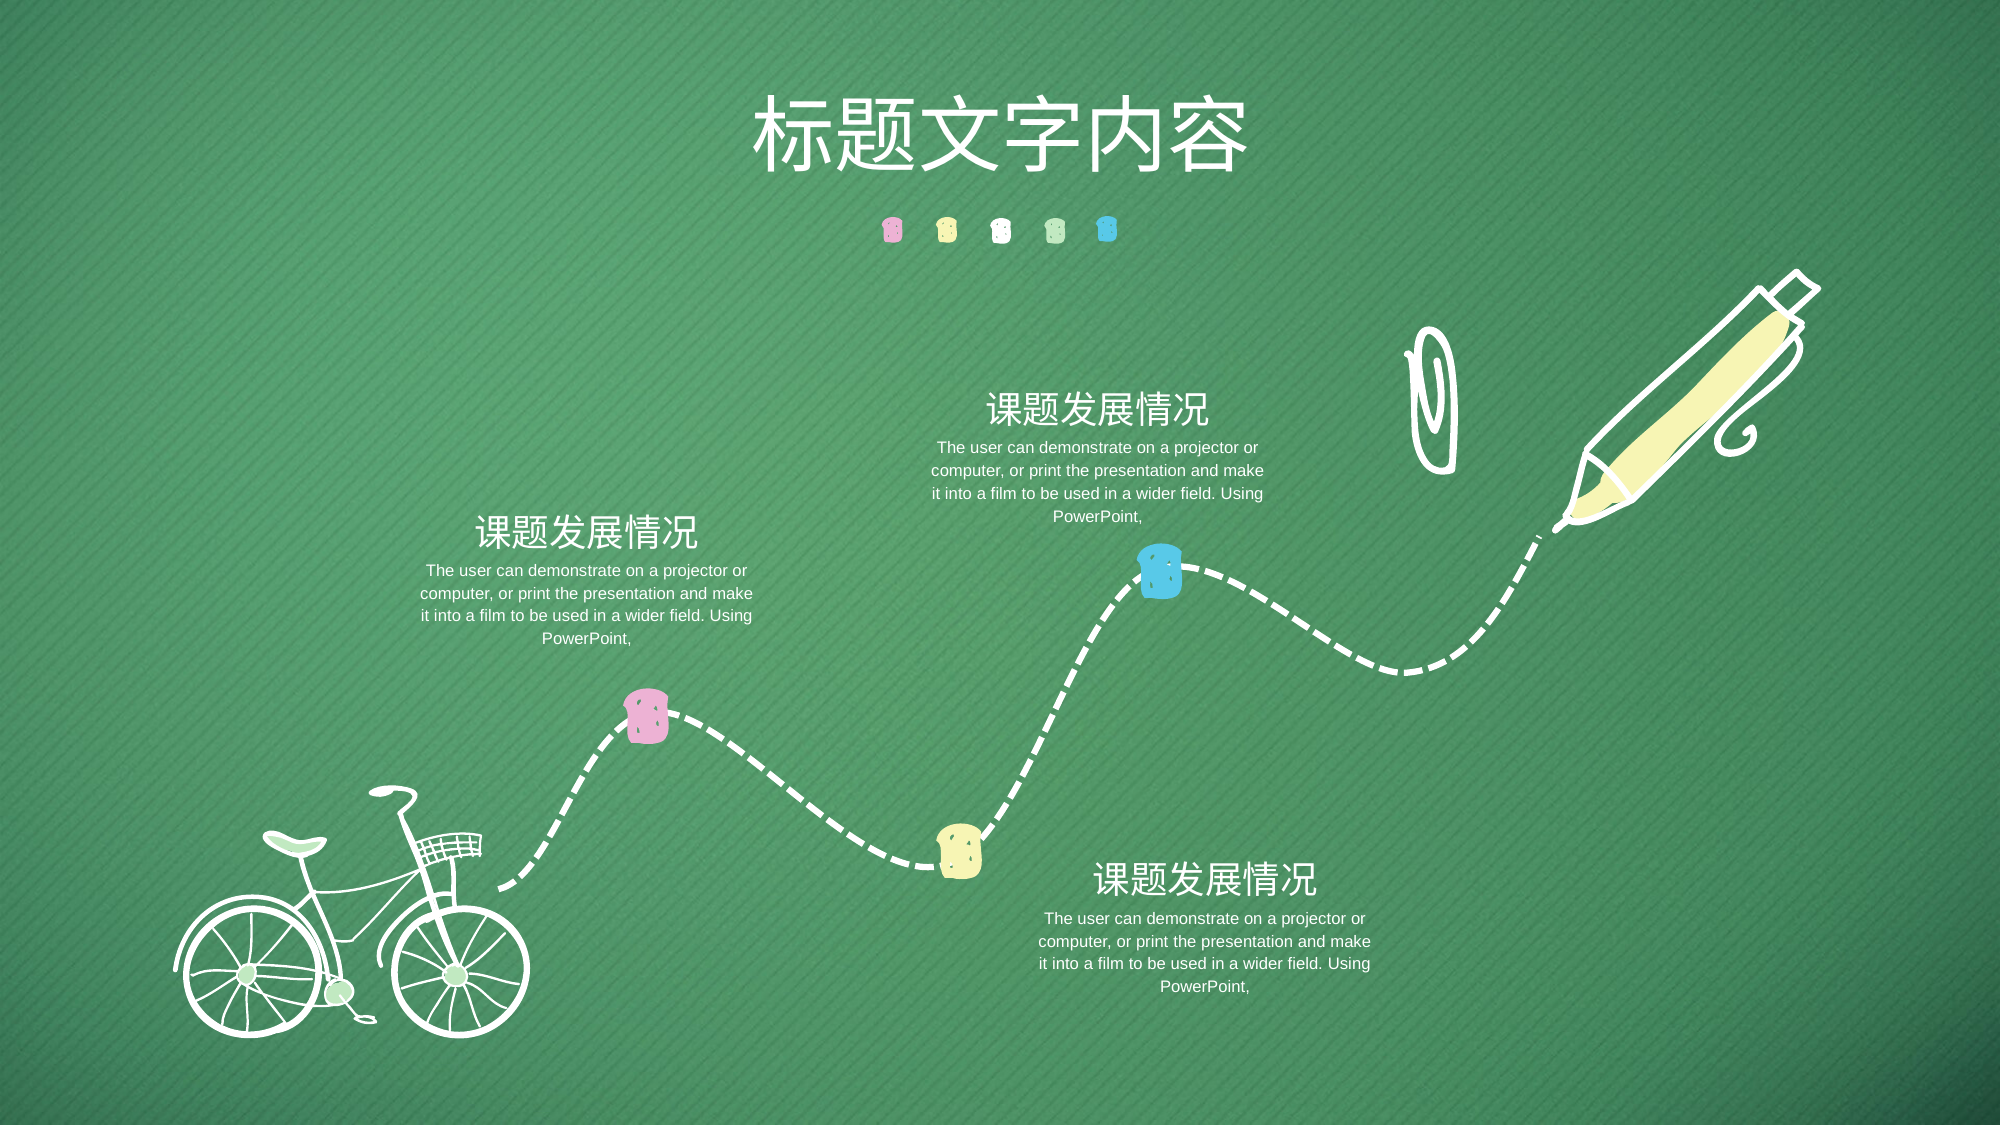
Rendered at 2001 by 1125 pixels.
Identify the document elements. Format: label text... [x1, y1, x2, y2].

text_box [999, 840, 1411, 1005]
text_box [172, 783, 541, 1048]
text_box [936, 823, 982, 880]
picture [0, 0, 2000, 1125]
text_box [623, 688, 669, 744]
text_box [1136, 543, 1183, 600]
text_box 标题文字内容 [736, 75, 1266, 190]
text_box [541, 536, 1540, 875]
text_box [881, 214, 1119, 244]
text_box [381, 492, 793, 657]
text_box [892, 369, 1304, 535]
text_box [1401, 268, 1823, 536]
